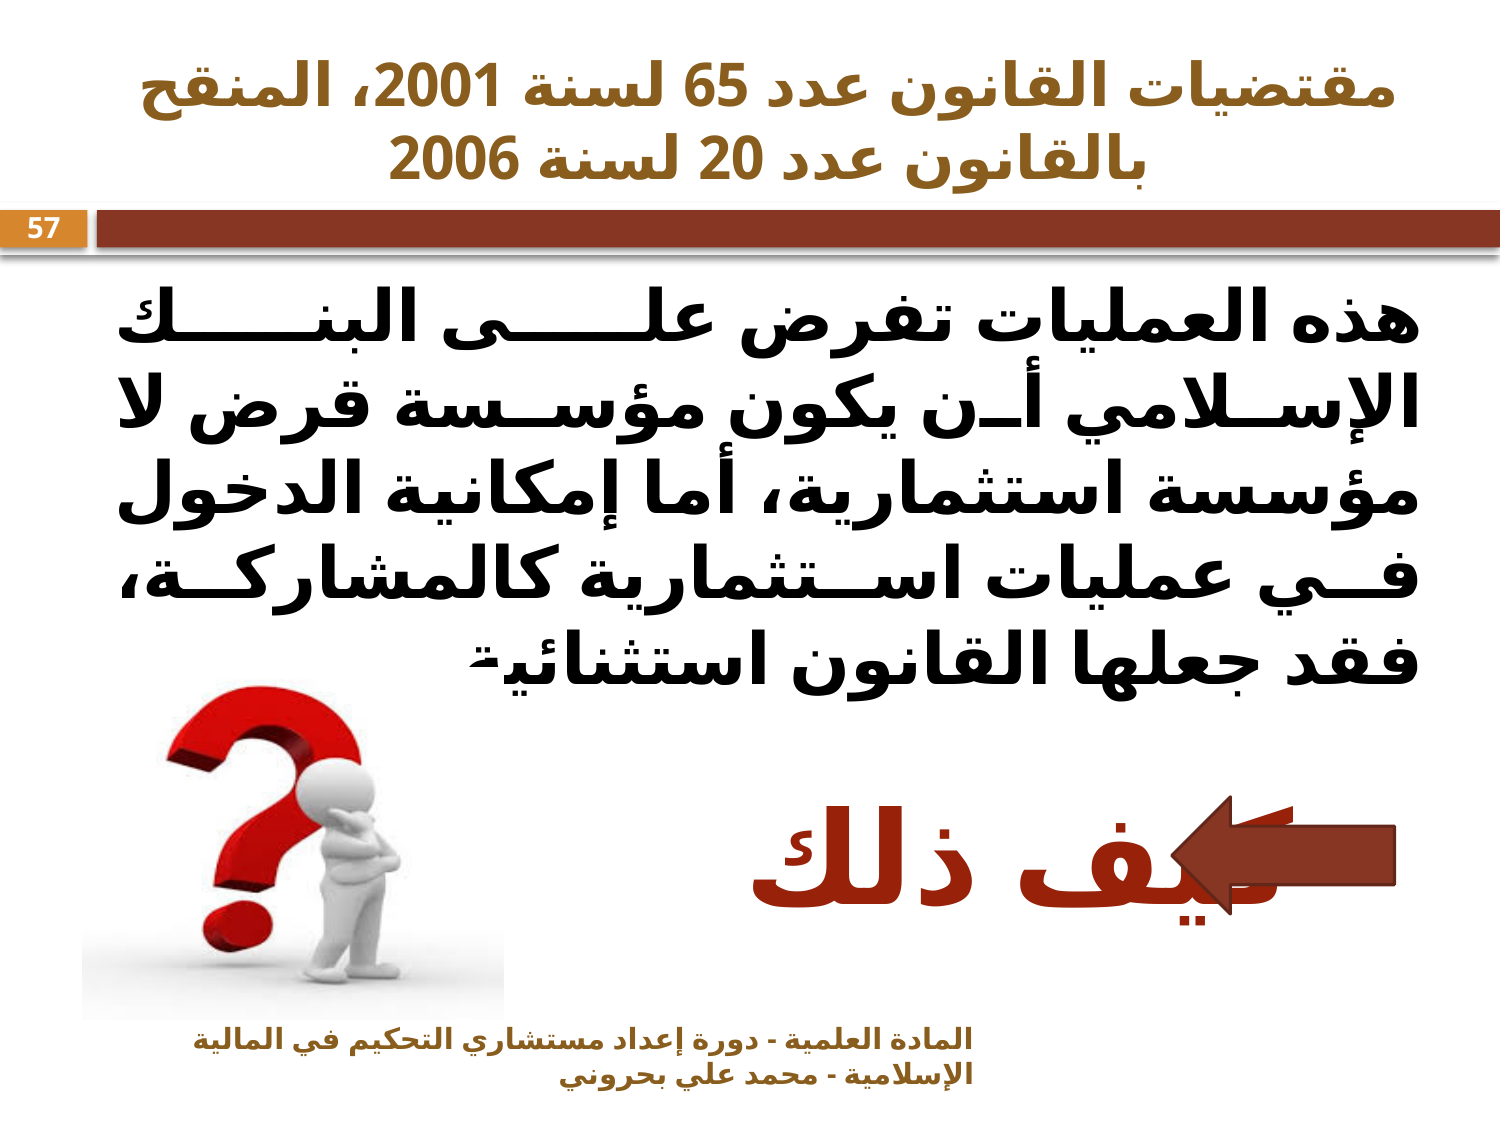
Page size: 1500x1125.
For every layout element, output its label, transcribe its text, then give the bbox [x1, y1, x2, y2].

slide_number 57 [0, 208, 88, 249]
text_box [1170, 795, 1397, 916]
footer المادة العلمية - دورة إعداد مستشاري التحكيم في المالية الإسلامية - محمد علي بحروني [99, 1024, 990, 1085]
list هذه العمليات تفرض على البنك الإسلامي أن يكون مؤسسة قرض لا مؤسسة استثمارية، أما إمكانية الدخول في عمليات استثمارية كالمشاركة، فقد جعلها القانون استثنائية. كيف ذلك [100, 262, 1438, 1000]
picture [81, 667, 505, 1020]
title مقتضيات القانون عدد 65 لسنة 2001، المنقح بالقانون عدد 20 لسنة 2006 [100, 37, 1438, 200]
